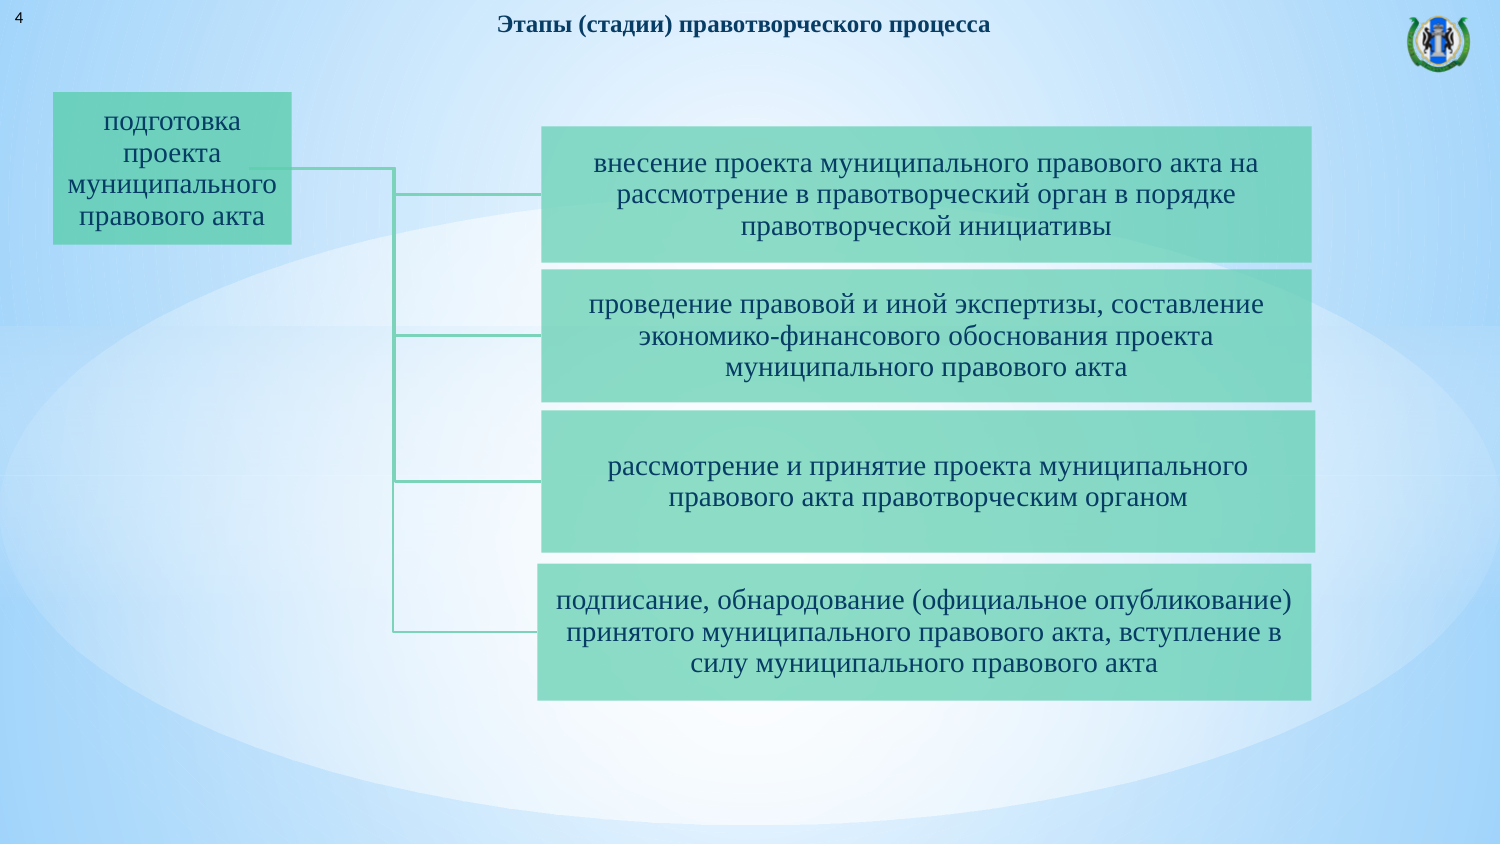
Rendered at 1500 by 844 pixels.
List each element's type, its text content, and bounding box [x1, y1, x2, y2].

text_box 4 [0, 0, 54, 35]
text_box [52, 88, 1407, 812]
picture [1406, 14, 1471, 74]
text_box Этапы (стадии) правотворческого процесса [277, 0, 1211, 45]
